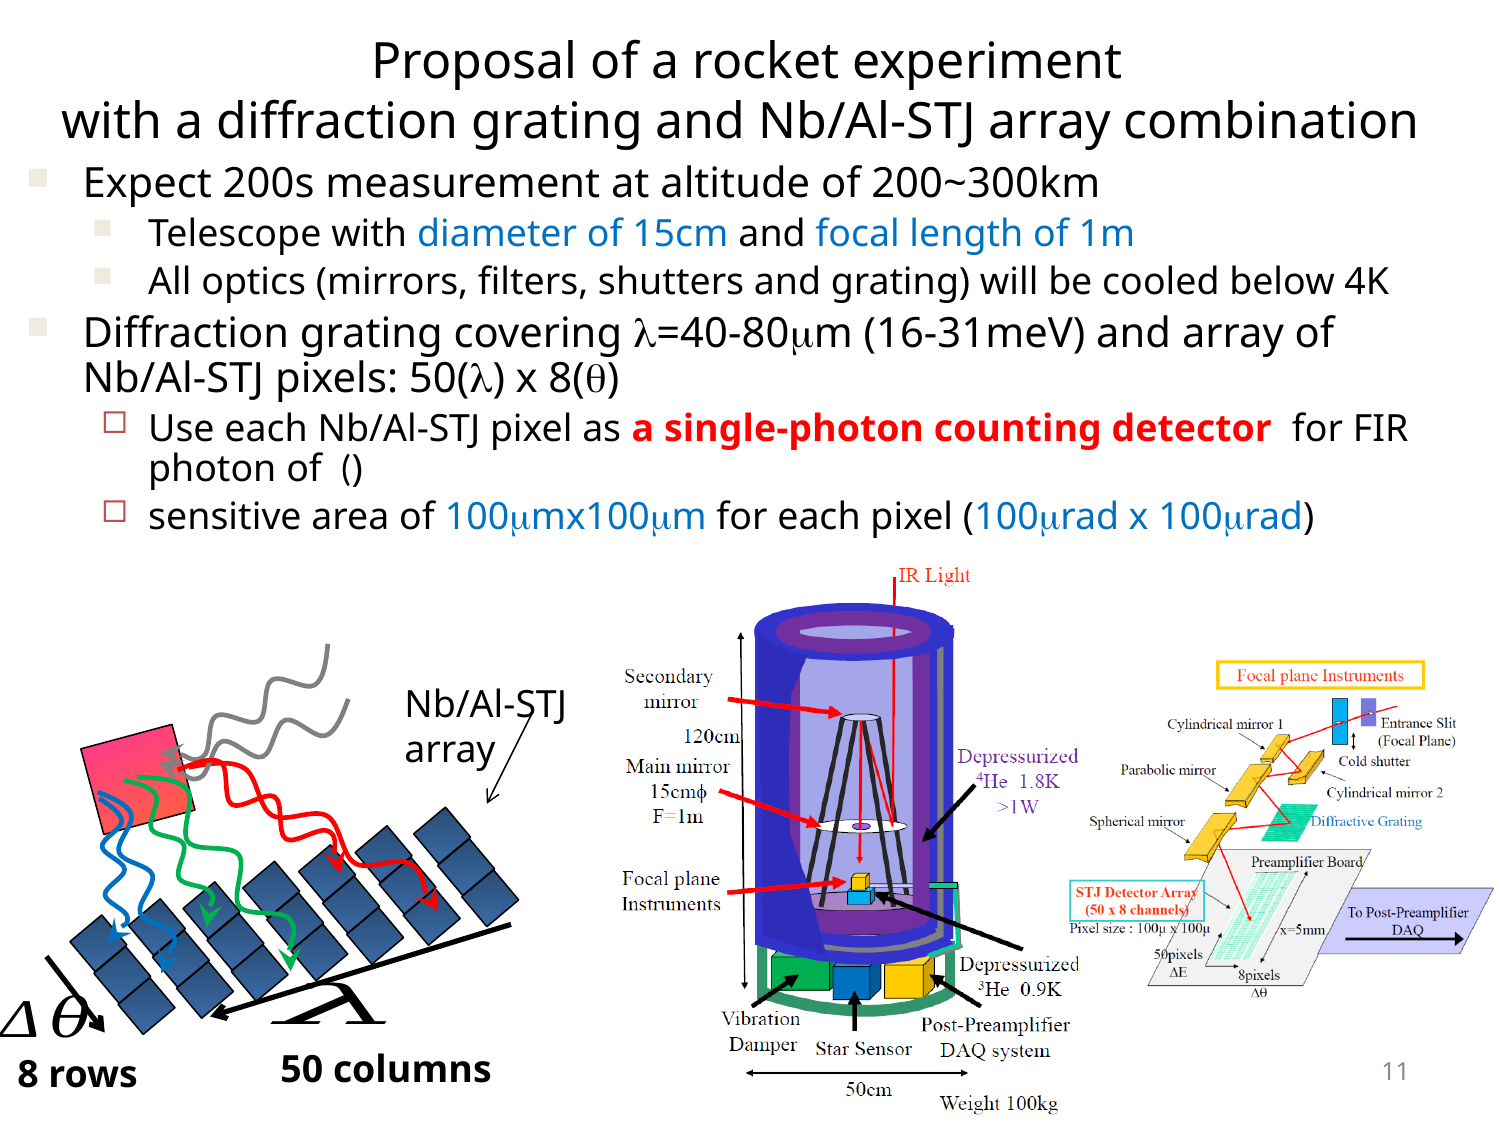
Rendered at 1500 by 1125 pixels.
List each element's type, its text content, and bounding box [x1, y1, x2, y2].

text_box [0, 672, 608, 1051]
text_box 8 rows [2, 1060, 153, 1103]
picture [613, 556, 1500, 1116]
text_box 50 columns [265, 1060, 507, 1098]
slide_number 11 [1082, 1042, 1425, 1103]
text_box Proposal of a rocket experiment with a diffraction grating and Nb/Al-STJ array combination [12, 21, 1482, 157]
